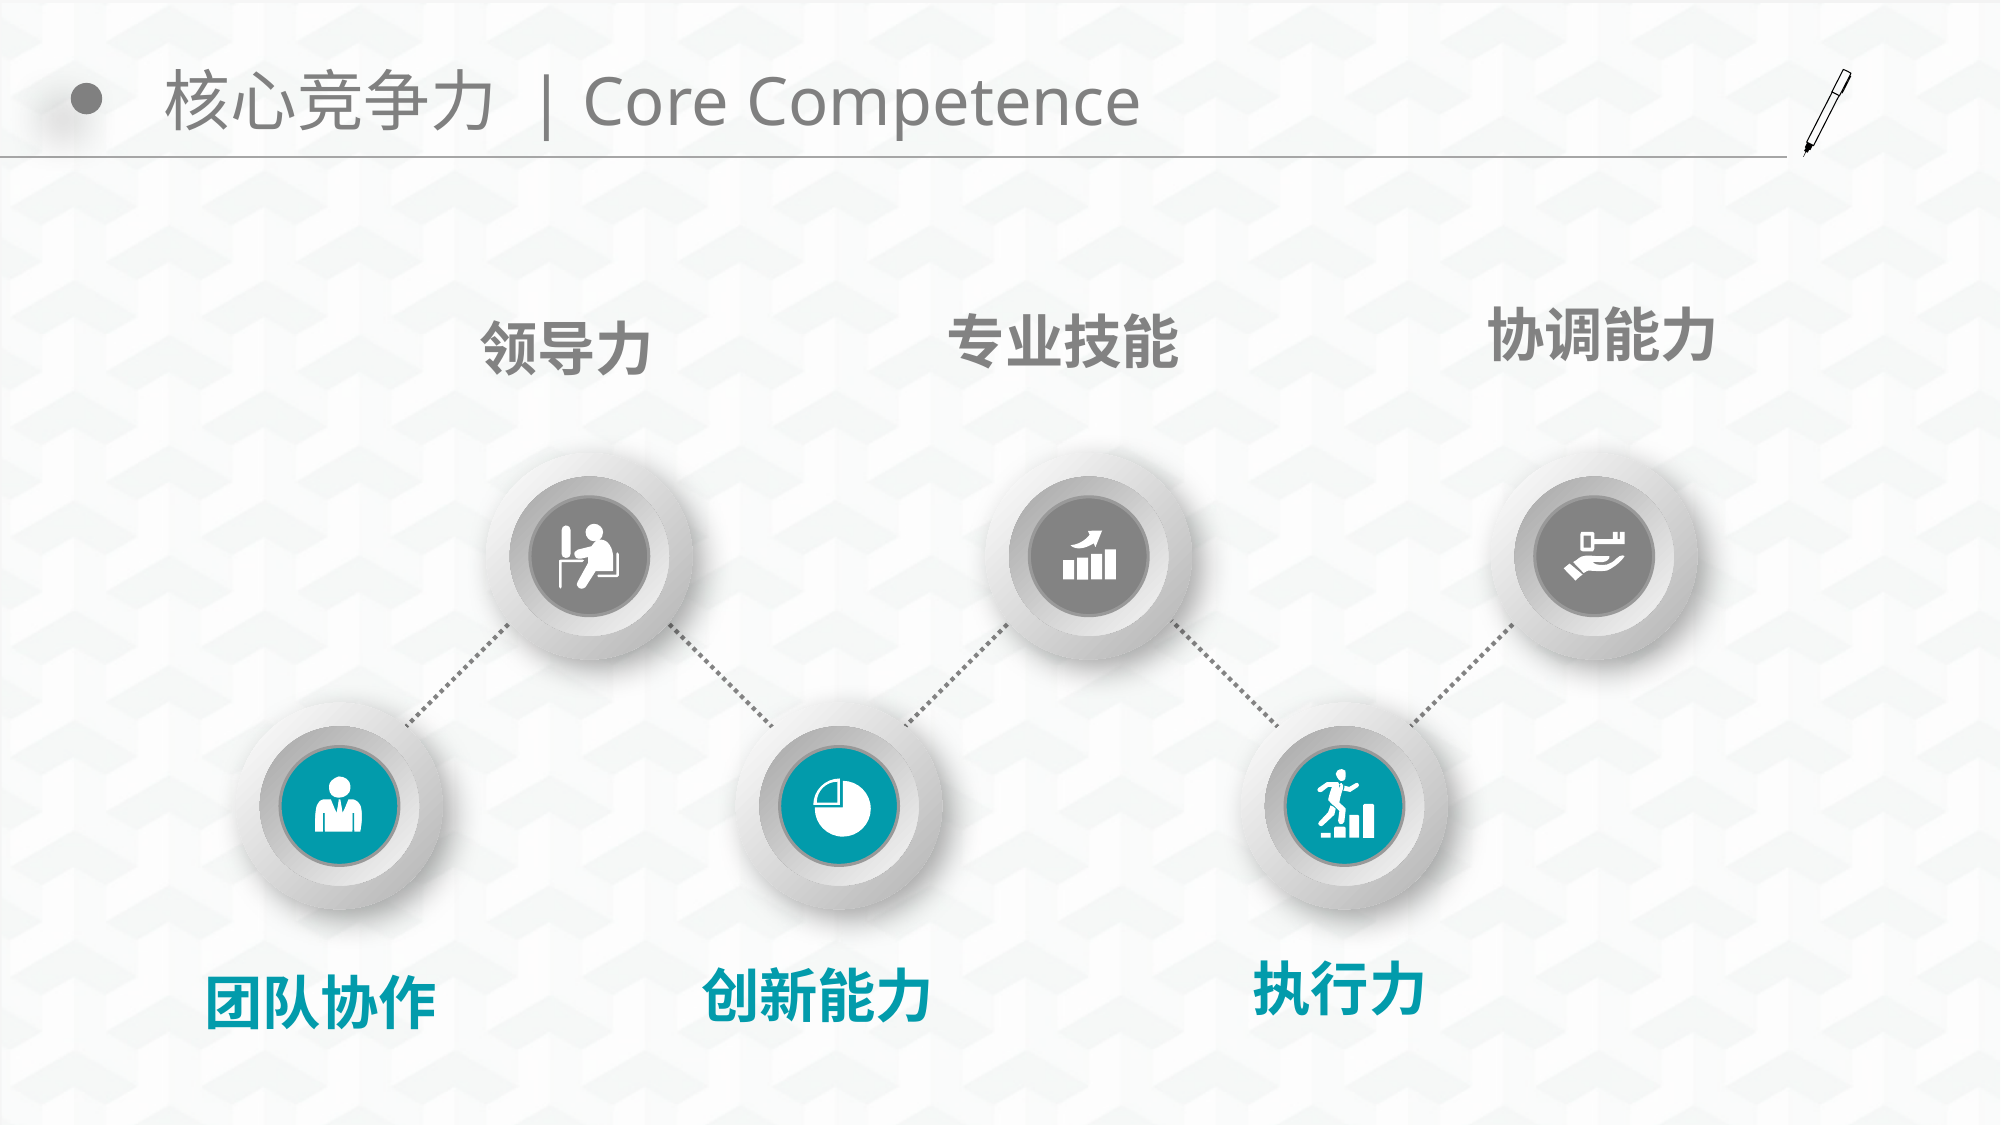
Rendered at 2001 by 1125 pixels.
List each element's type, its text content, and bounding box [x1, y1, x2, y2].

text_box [236, 702, 443, 910]
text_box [485, 452, 693, 660]
text_box 执行力 [1237, 944, 1443, 1030]
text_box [1490, 452, 1698, 660]
picture [1, 3, 2001, 1125]
text_box 协调能力 [1471, 290, 1734, 376]
text_box 团队协作 [189, 958, 453, 1044]
text_box 创新能力 [686, 951, 949, 1037]
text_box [985, 452, 1193, 660]
text_box 领导力 [464, 304, 669, 390]
text_box 专业技能 [931, 297, 1195, 383]
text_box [735, 702, 943, 910]
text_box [1241, 702, 1448, 910]
title 核心竞争力 | Core Competence [152, 27, 1789, 169]
